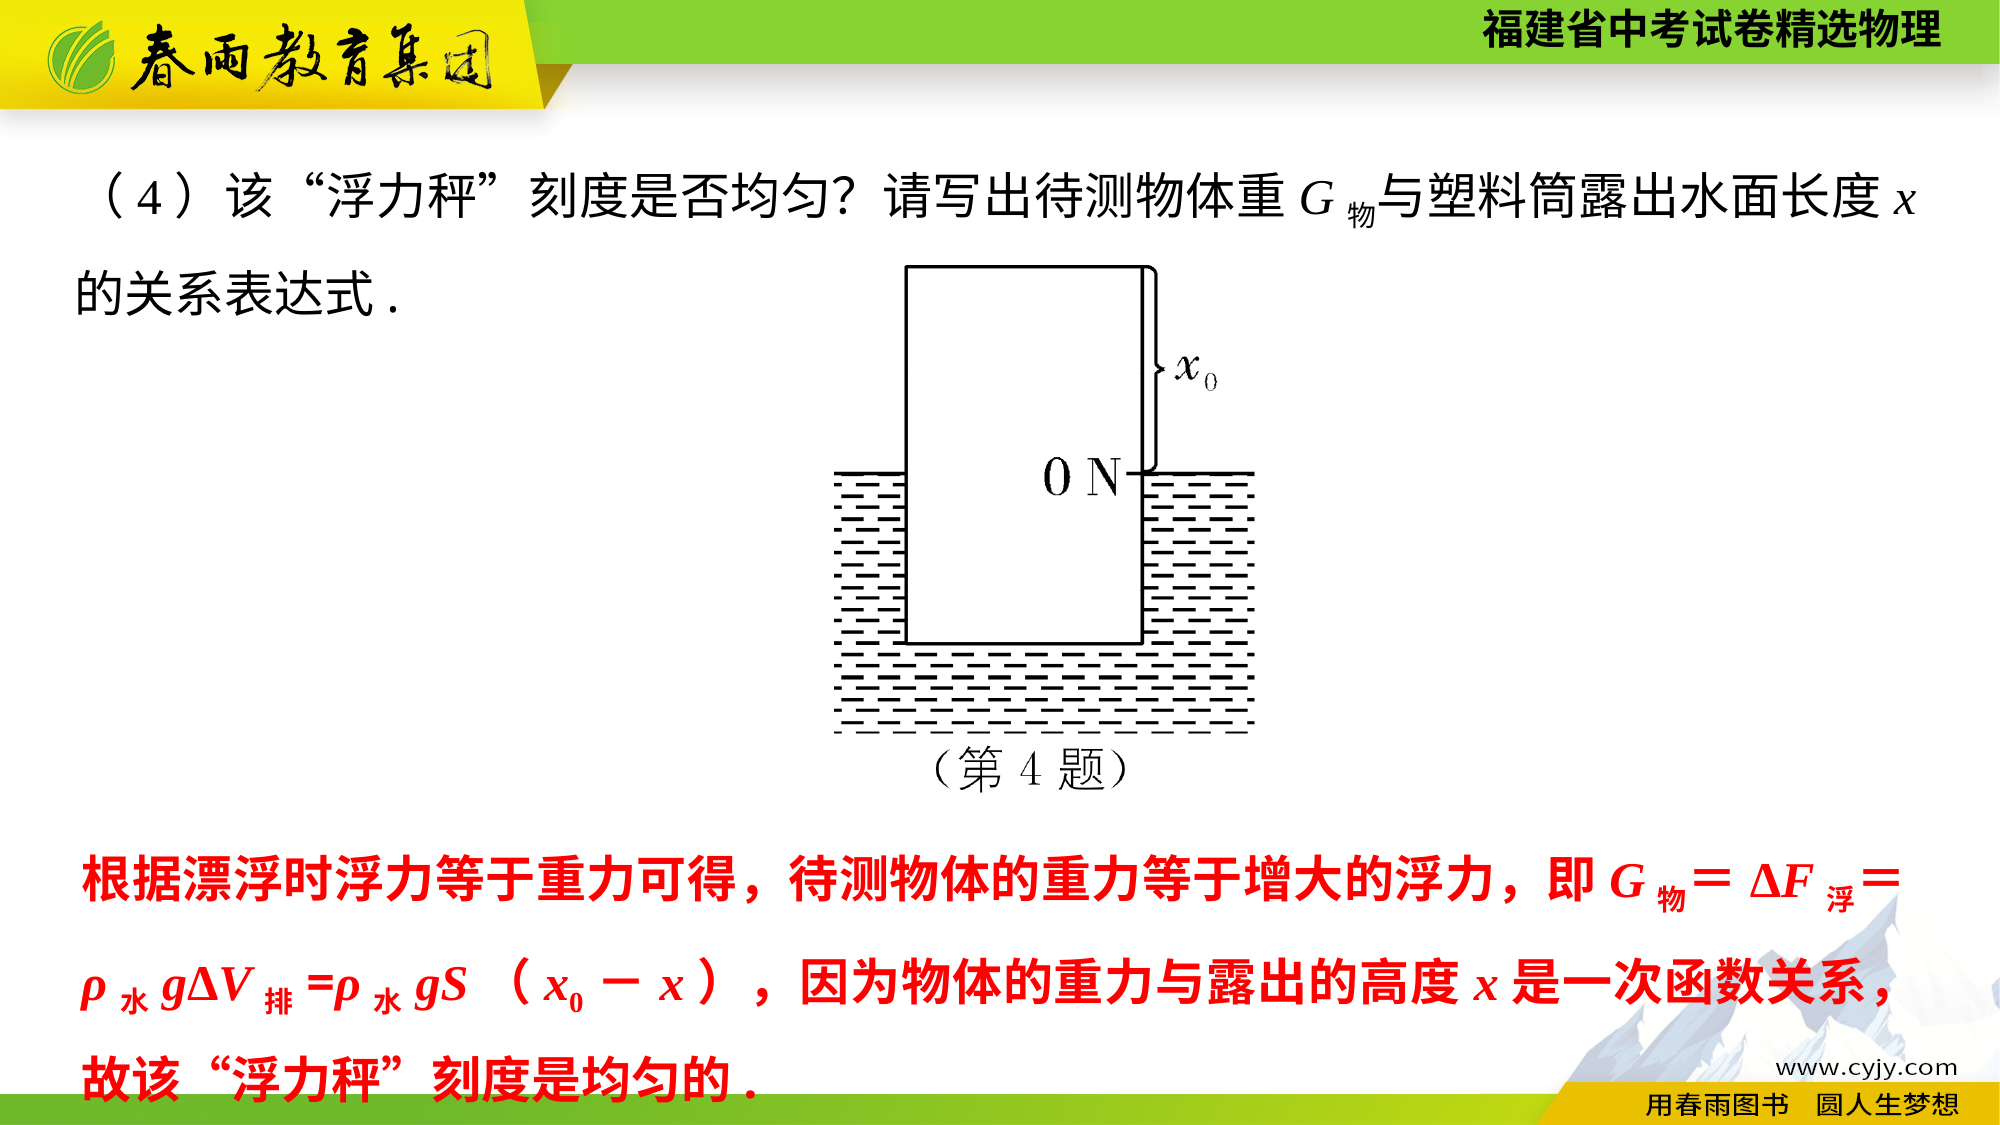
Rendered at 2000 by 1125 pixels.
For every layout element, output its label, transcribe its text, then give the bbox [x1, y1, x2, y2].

text_box 根据漂浮时浮力等于重力可得，待测物体的重力等于增大的浮力，即G物＝ΔF浮＝ρ水gΔV排=ρ水gS（x0－x），因为物体的重力与露出的高度x是一次函数关系，故该“浮力秤”刻度是均匀的. [66, 806, 1933, 1116]
list （4）该“浮力秤”刻度是否均匀？请写出待测物体重G物与塑料筒露出水面长度x的关系表达式. [59, 122, 1944, 308]
picture [0, 0, 2000, 1125]
